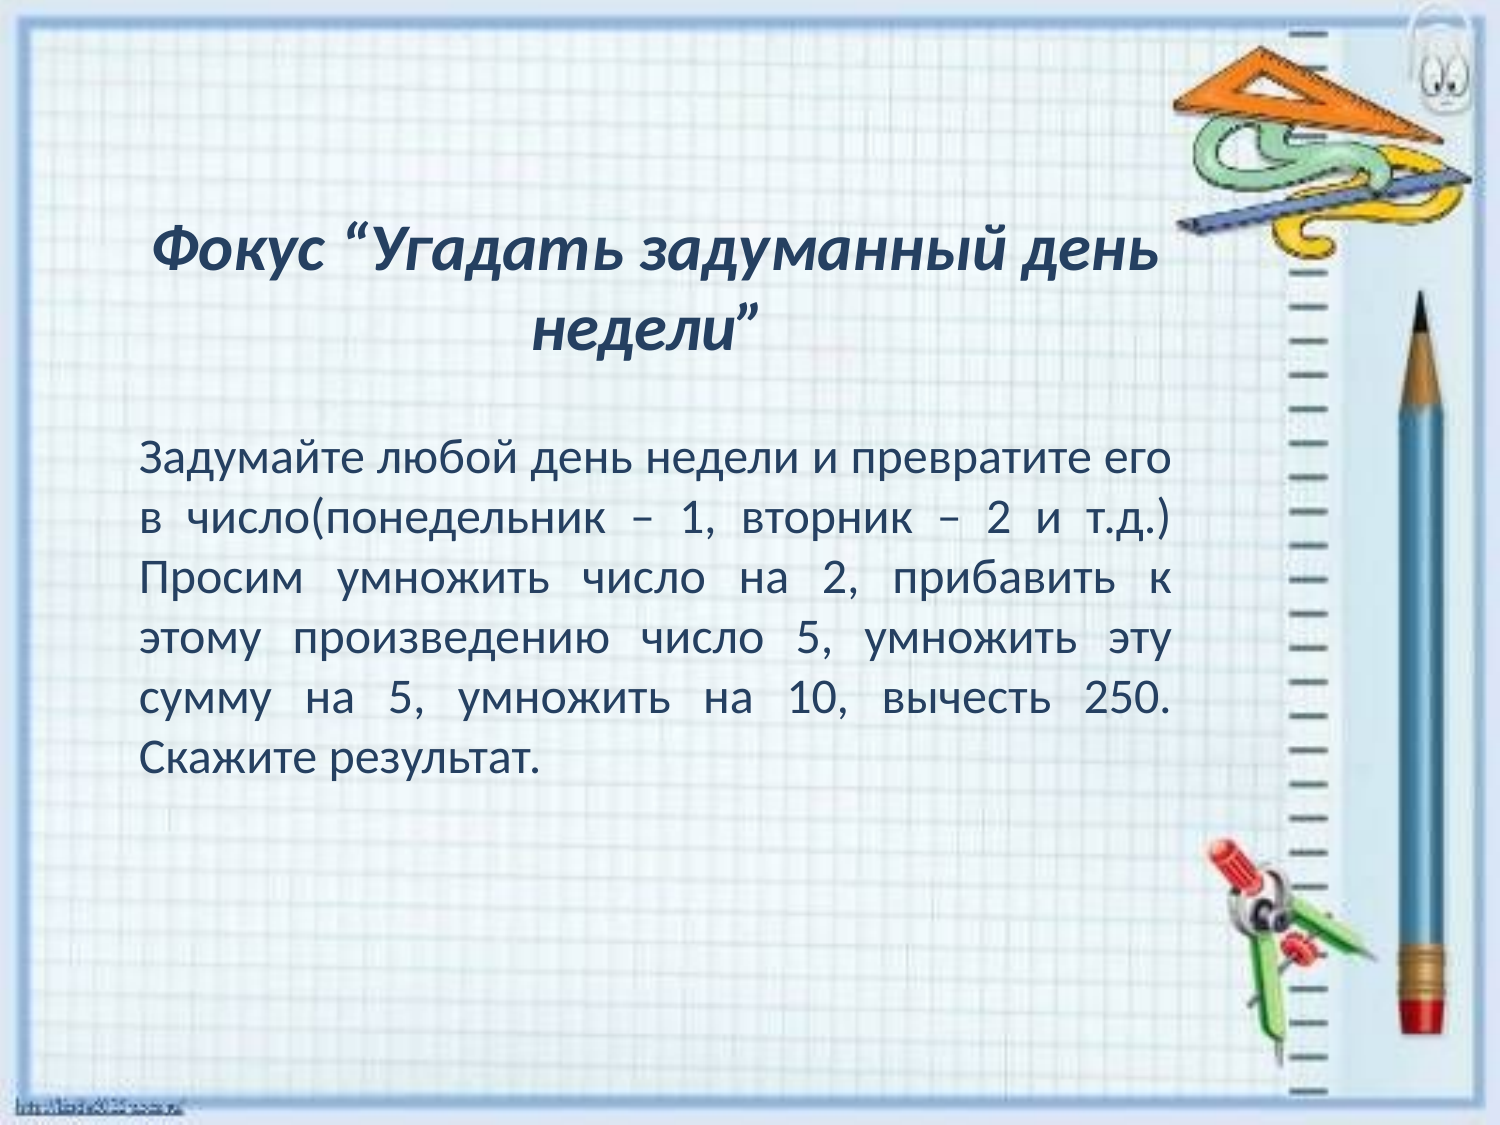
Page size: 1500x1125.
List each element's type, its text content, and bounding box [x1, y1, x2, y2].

picture [0, 0, 1500, 1125]
text_box Фокус “Угадать задуманный день недели” Задумайте любой день недели и превратите его в число(понедельник – 1, вторник – 2 и т.д.) Просим умножить число на 2, прибавить к этому произведению число 5, умножить эту сумму на 5, умножить на 10, вычесть 250. Скажите результат. [123, 196, 1187, 791]
